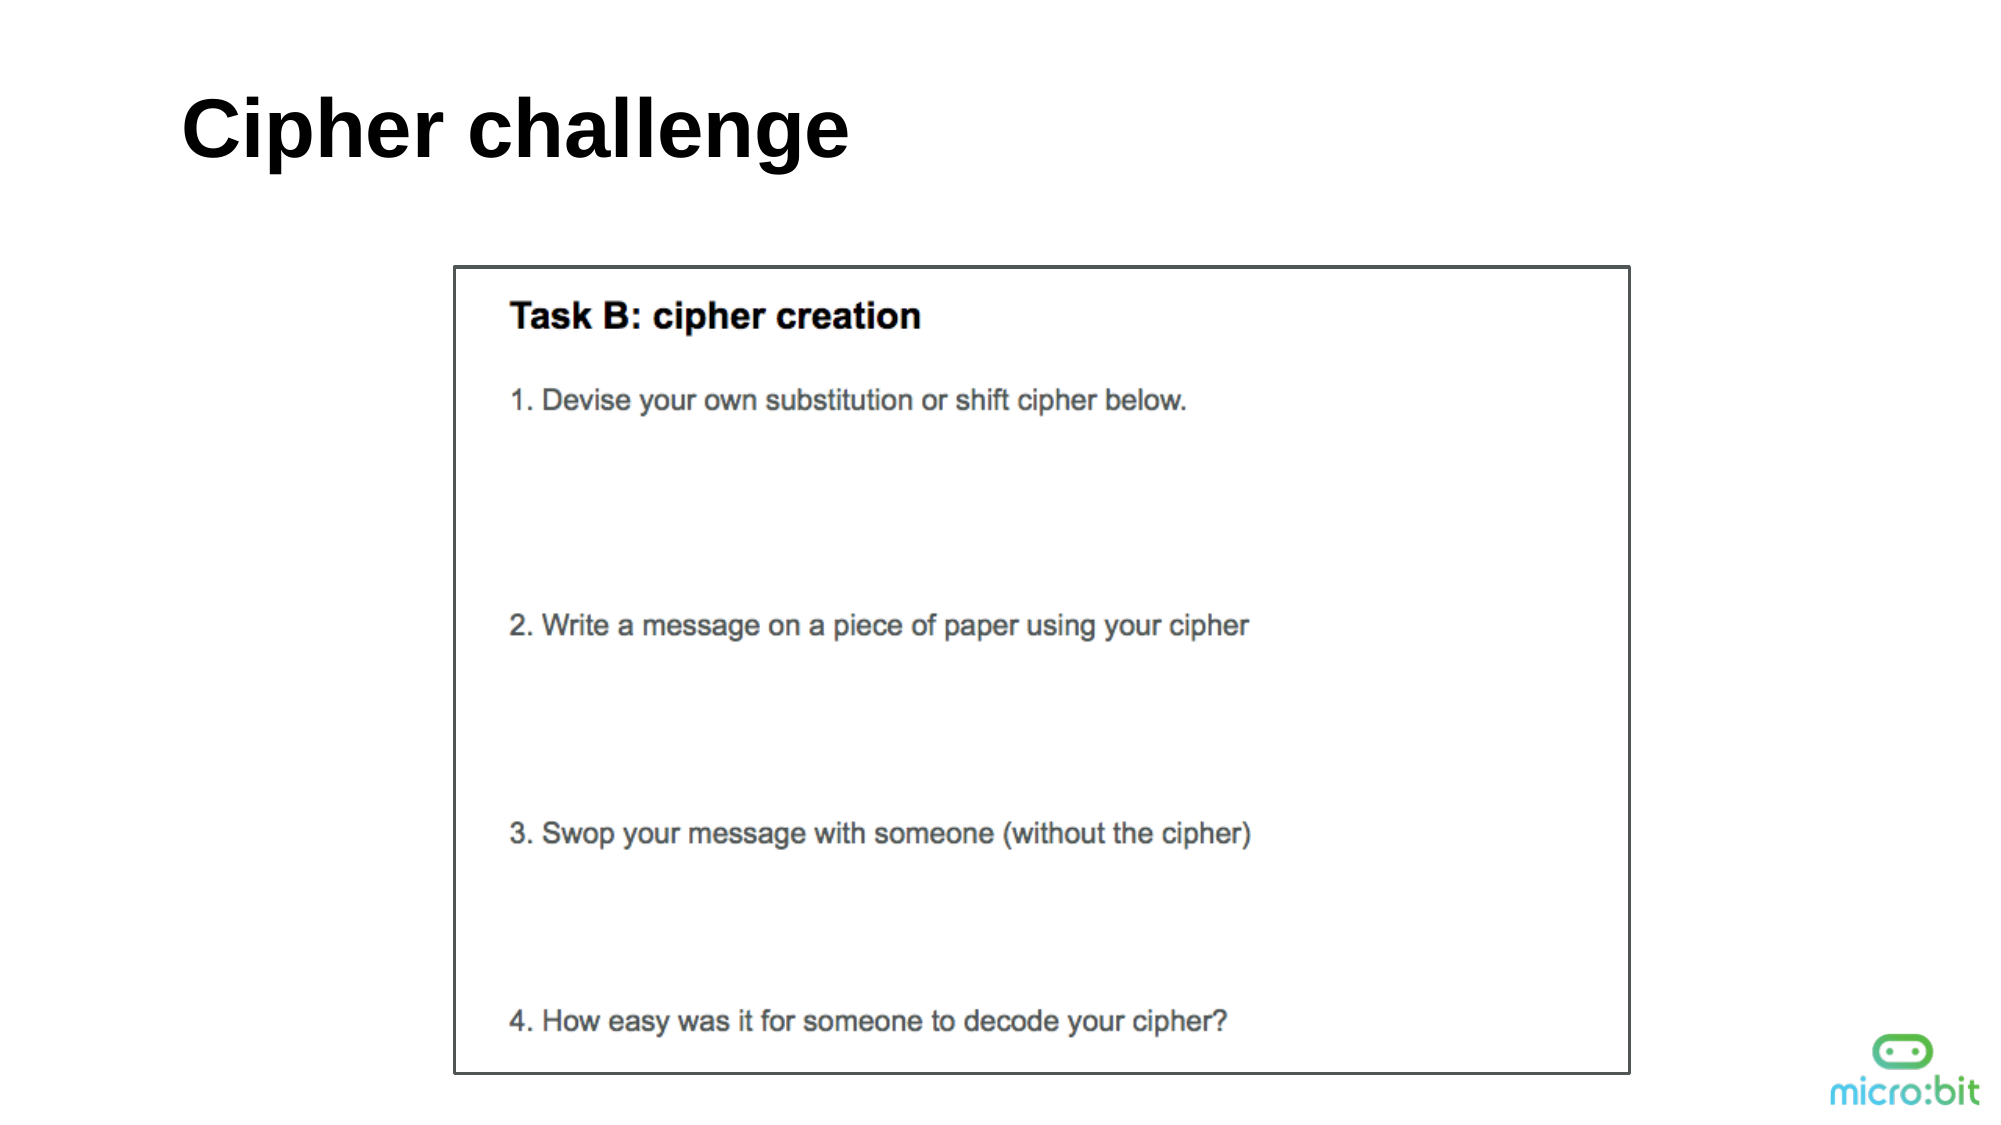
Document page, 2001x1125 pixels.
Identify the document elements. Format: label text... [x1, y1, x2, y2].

picture [1830, 1029, 1980, 1106]
text_box Cipher challenge [166, 60, 1918, 884]
picture [455, 268, 1629, 1072]
